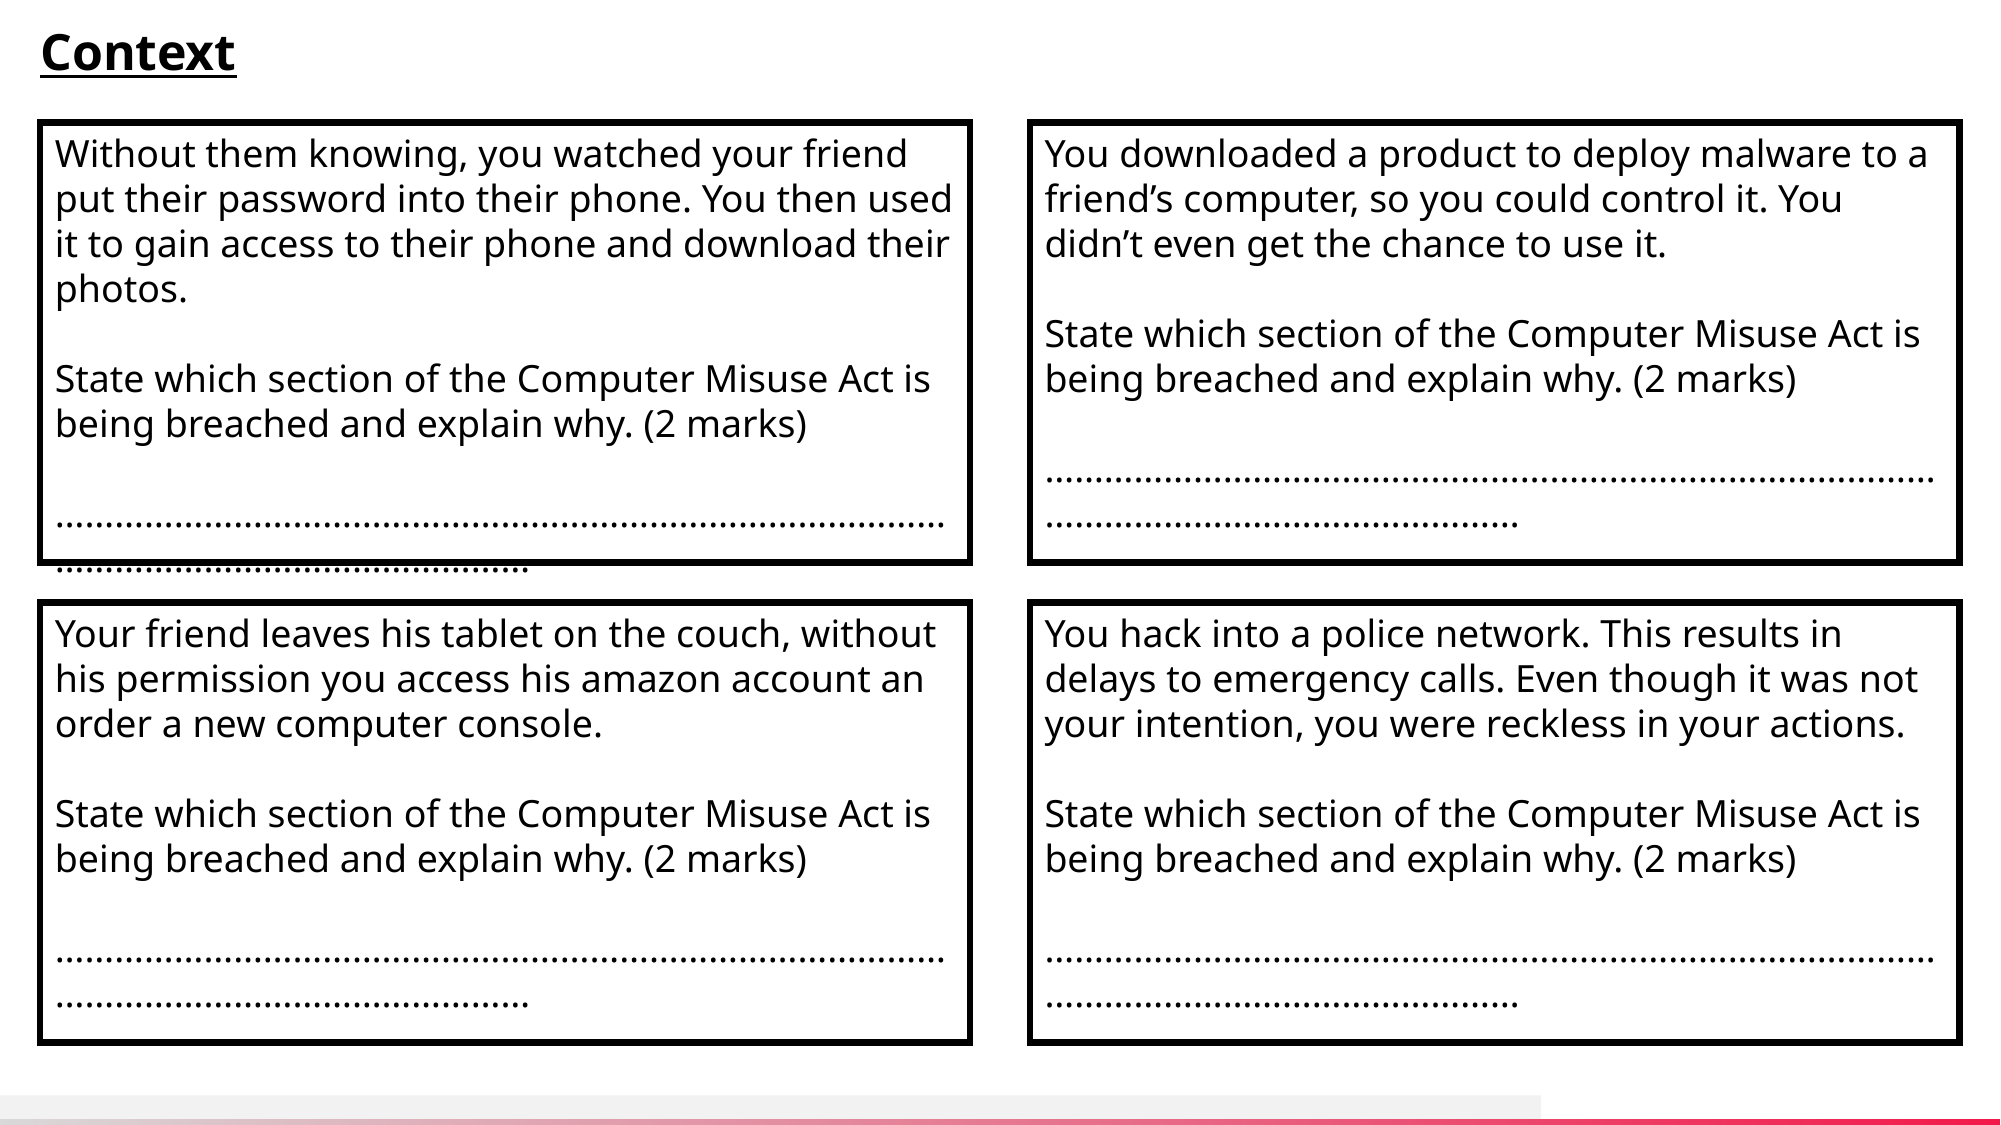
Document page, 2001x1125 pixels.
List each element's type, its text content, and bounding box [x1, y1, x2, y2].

text_box You hack into a police network. This results in delays to emergency calls. Even though it was not your intention, you were reckless in your actions. State which section of the Computer Misuse Act is being breached and explain why. (2 marks) ………………………………………………………………………………………………………………………… [1029, 601, 1961, 1043]
text_box You downloaded a product to deploy malware to a friend’s computer, so you could control it. You didn’t even get the chance to use it. State which section of the Computer Misuse Act is being breached and explain why. (2 marks) ………………………………………………………………………………………………………………………… [1029, 121, 1961, 563]
text_box Your friend leaves his tablet on the couch, without his permission you access his amazon account an order a new computer console. State which section of the Computer Misuse Act is being breached and explain why. (2 marks) ………………………………………………………………………………………………………………………… [39, 601, 971, 1043]
text_box Without them knowing, you watched your friend put their password into their phone. You then used it to gain access to their phone and download their photos. State which section of the Computer Misuse Act is being breached and explain why. (2 marks) ………………………………………………………………………………………………………………………… [39, 121, 971, 563]
text_box Context [25, 13, 1100, 149]
